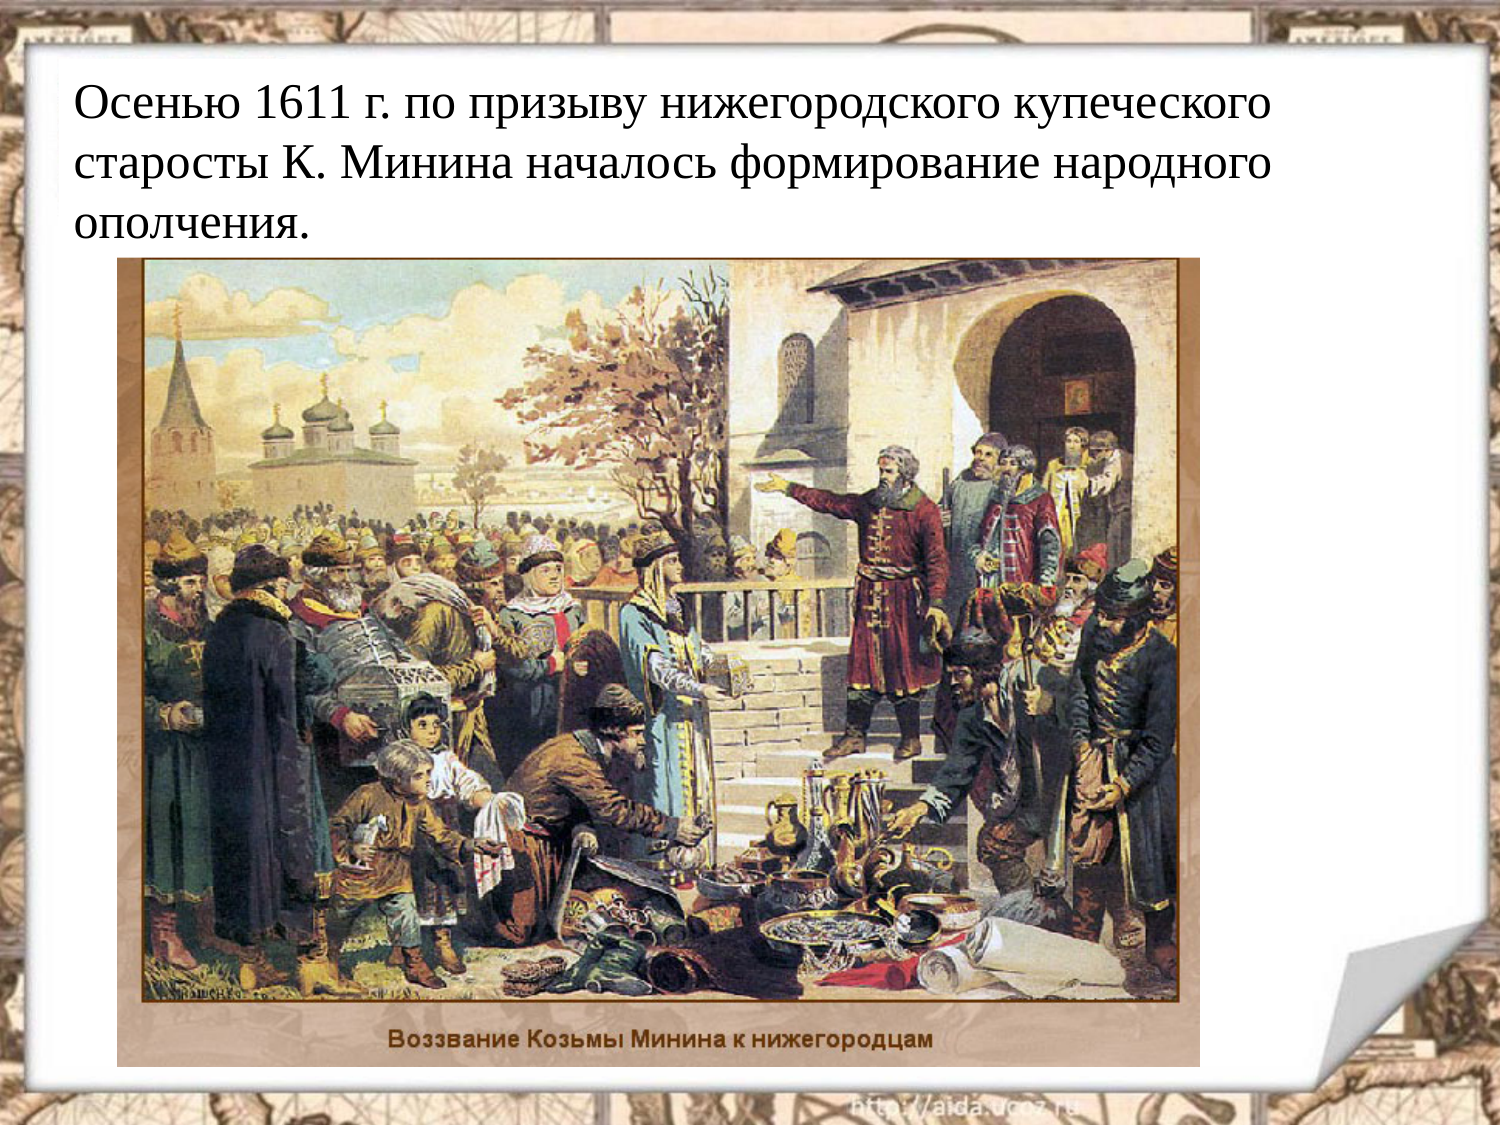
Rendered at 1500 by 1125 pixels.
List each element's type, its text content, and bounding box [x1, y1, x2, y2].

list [116, 254, 1200, 1067]
picture [0, 0, 1500, 1125]
title Осенью 1611 г. по призыву нижегородского купеческого старосты К. Минина началось формирование народного ополчения. [58, 58, 1466, 258]
